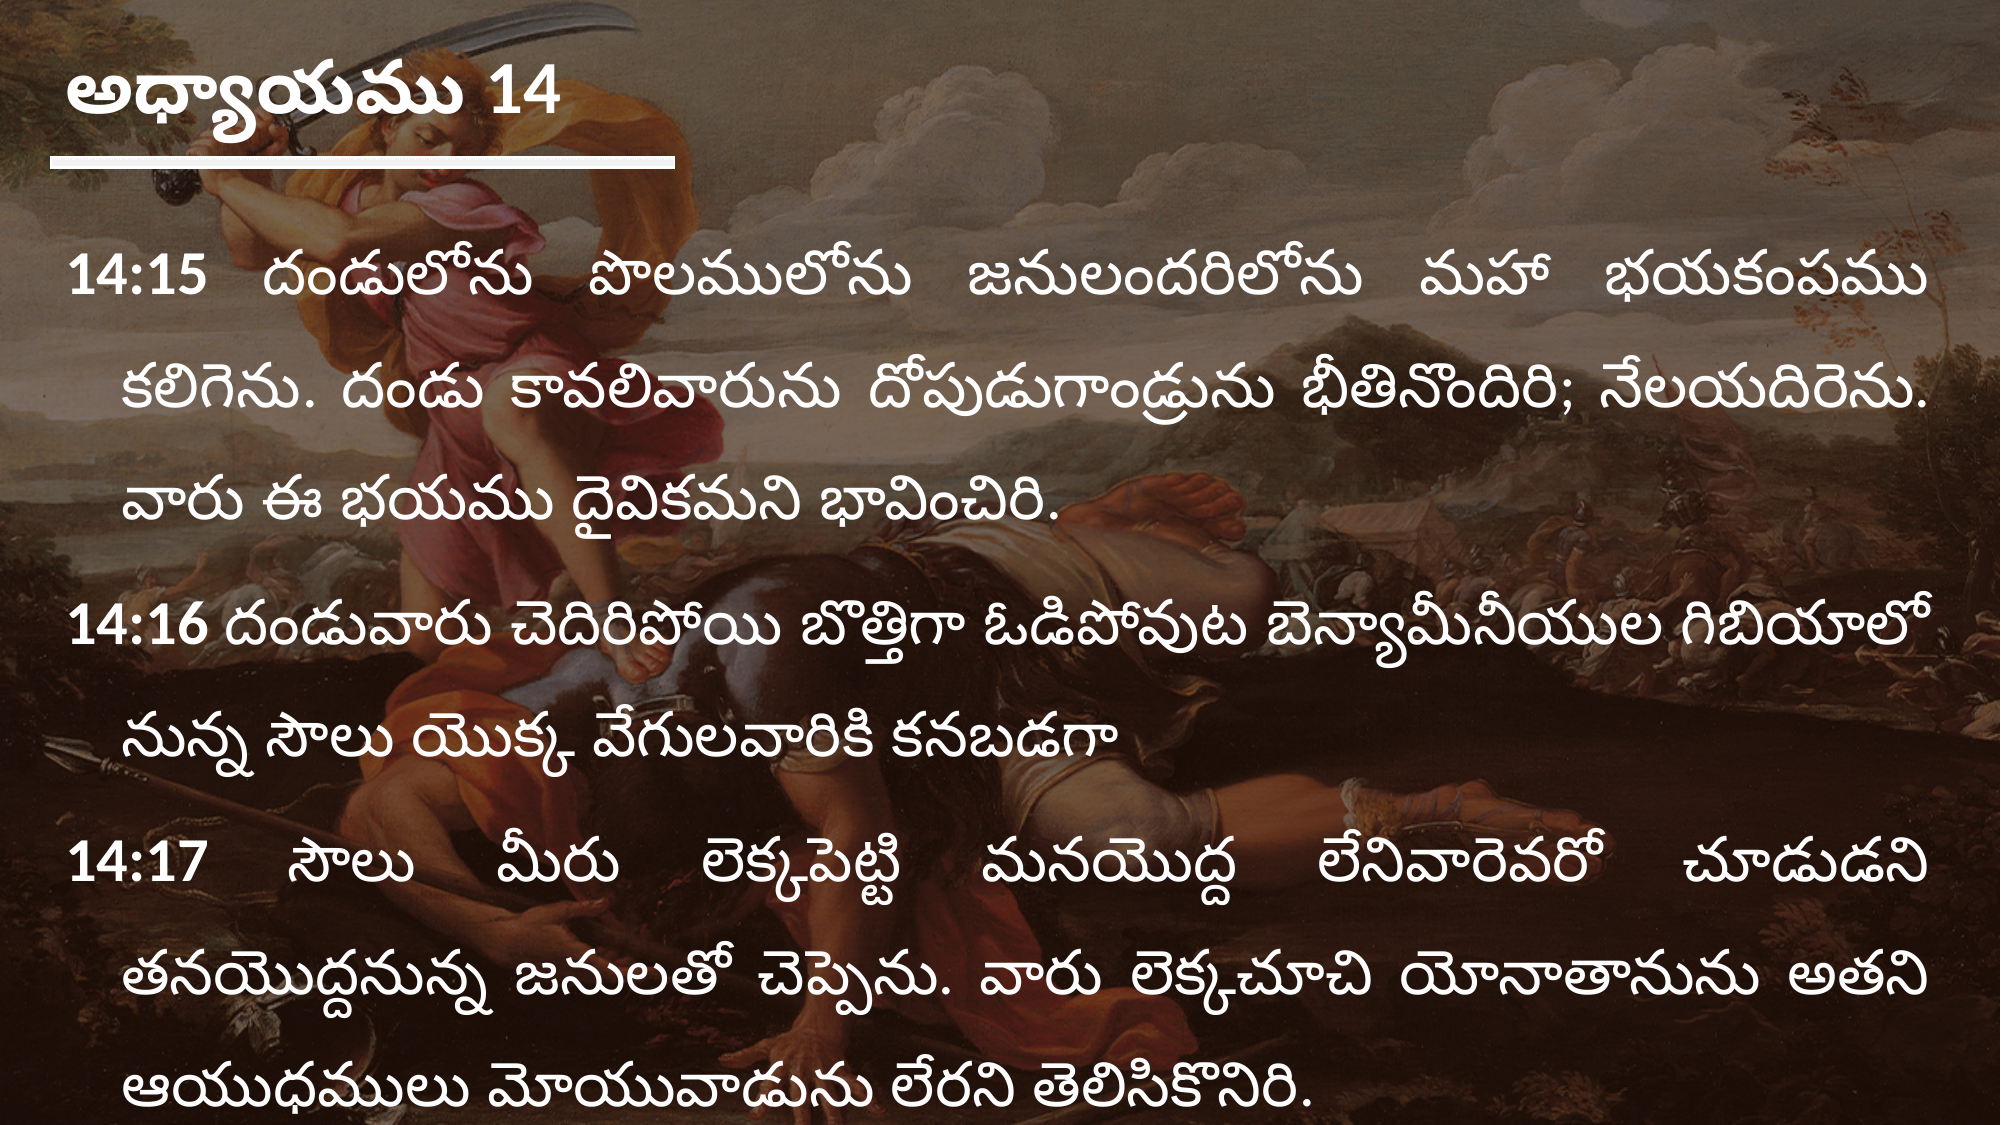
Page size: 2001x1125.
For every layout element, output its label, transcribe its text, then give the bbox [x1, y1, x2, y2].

list 14:15 దండులోను పొలములోను జనులందరిలోను మహా భయకంపము కలిగెను. దండు కావలివారును దోపుడుగాండ్రును భీతినొందిరి; నేలయదిరెను. వారు ఈ భయము దైవికమని భావించిరి. 14:16 దండువారు చెదిరిపోయి బొత్తిగా ఓడిపోవుట బెన్యామీనీయుల గిబియాలో నున్న సౌలు యొక్క వేగులవారికి కనబడగా 14:17 సౌలు మీరు లెక్కపెట్టి మనయొద్ద లేనివారెవరో చూడుడని తనయొద్దనున్న జనులతో చెప్పెను. వారు లెక్కచూచి యోనాతానును అతని ఆయుధములు మోయువాడును లేరని తెలిసికొనిరి. [50, 187, 1946, 1063]
title అధ్యాయము 14 [50, 0, 1925, 167]
picture [0, 0, 2000, 1125]
